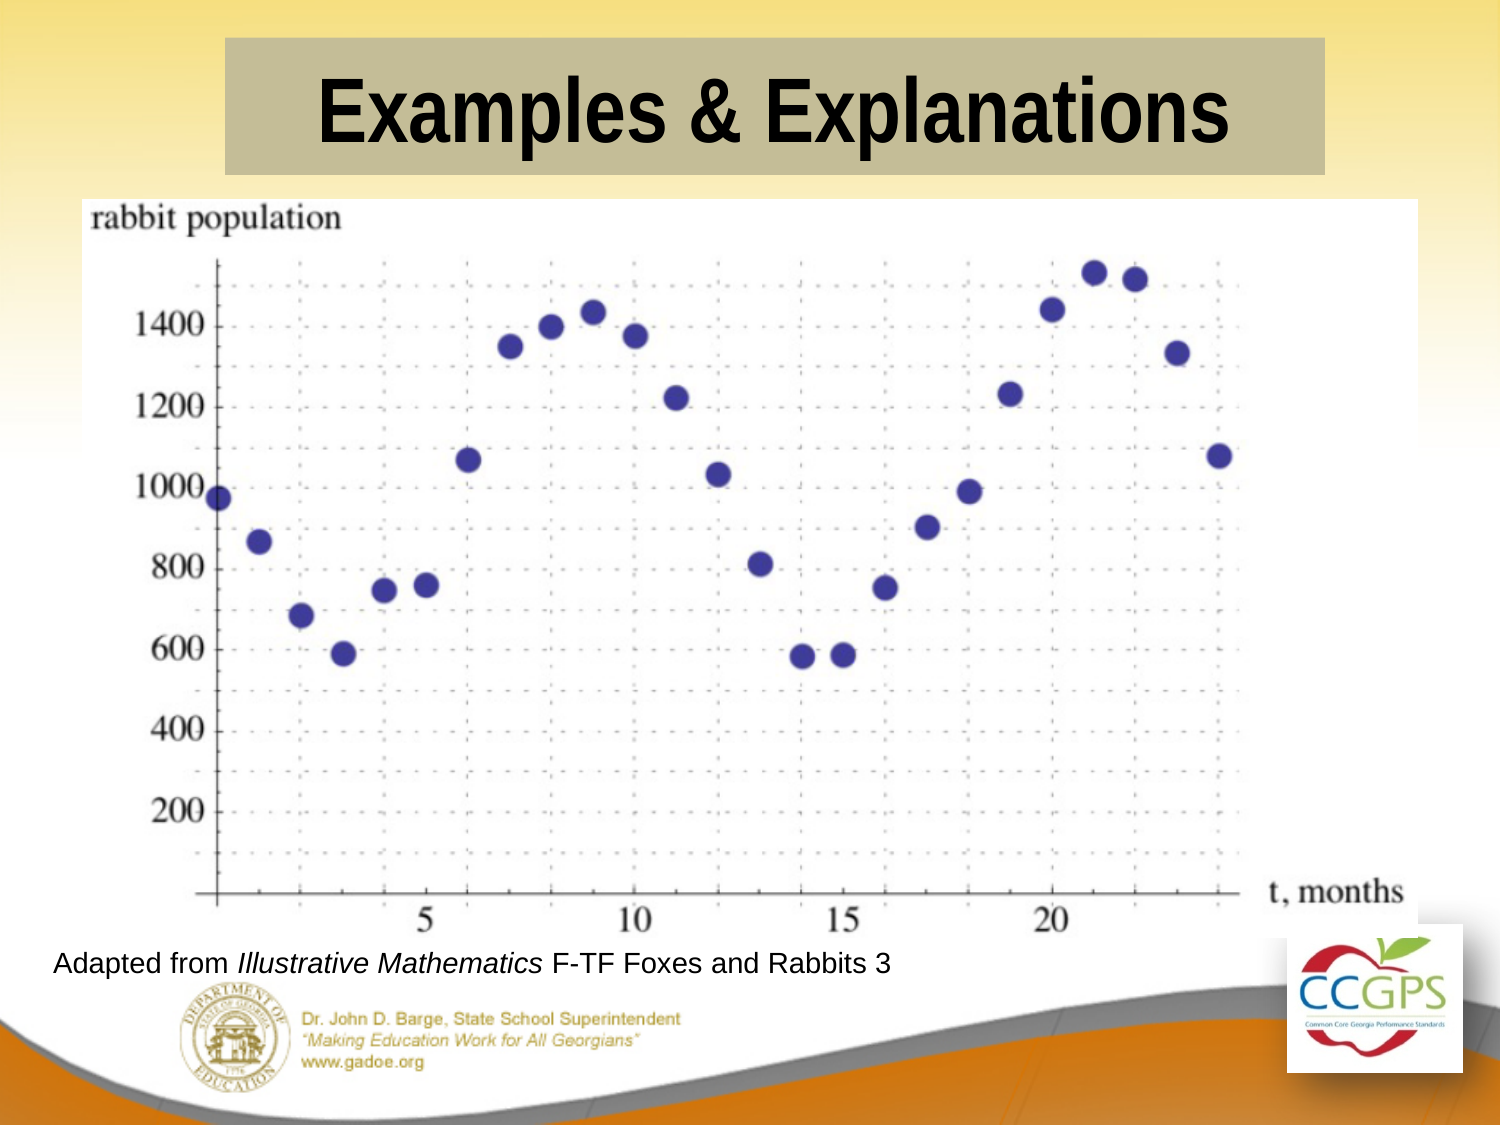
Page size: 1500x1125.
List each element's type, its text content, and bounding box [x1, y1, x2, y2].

picture [0, 0, 1500, 1125]
title Examples & Explanations [224, 37, 1326, 176]
text_box Adapted from Illustrative Mathematics F-TF Foxes and Rabbits 3 [38, 936, 907, 987]
